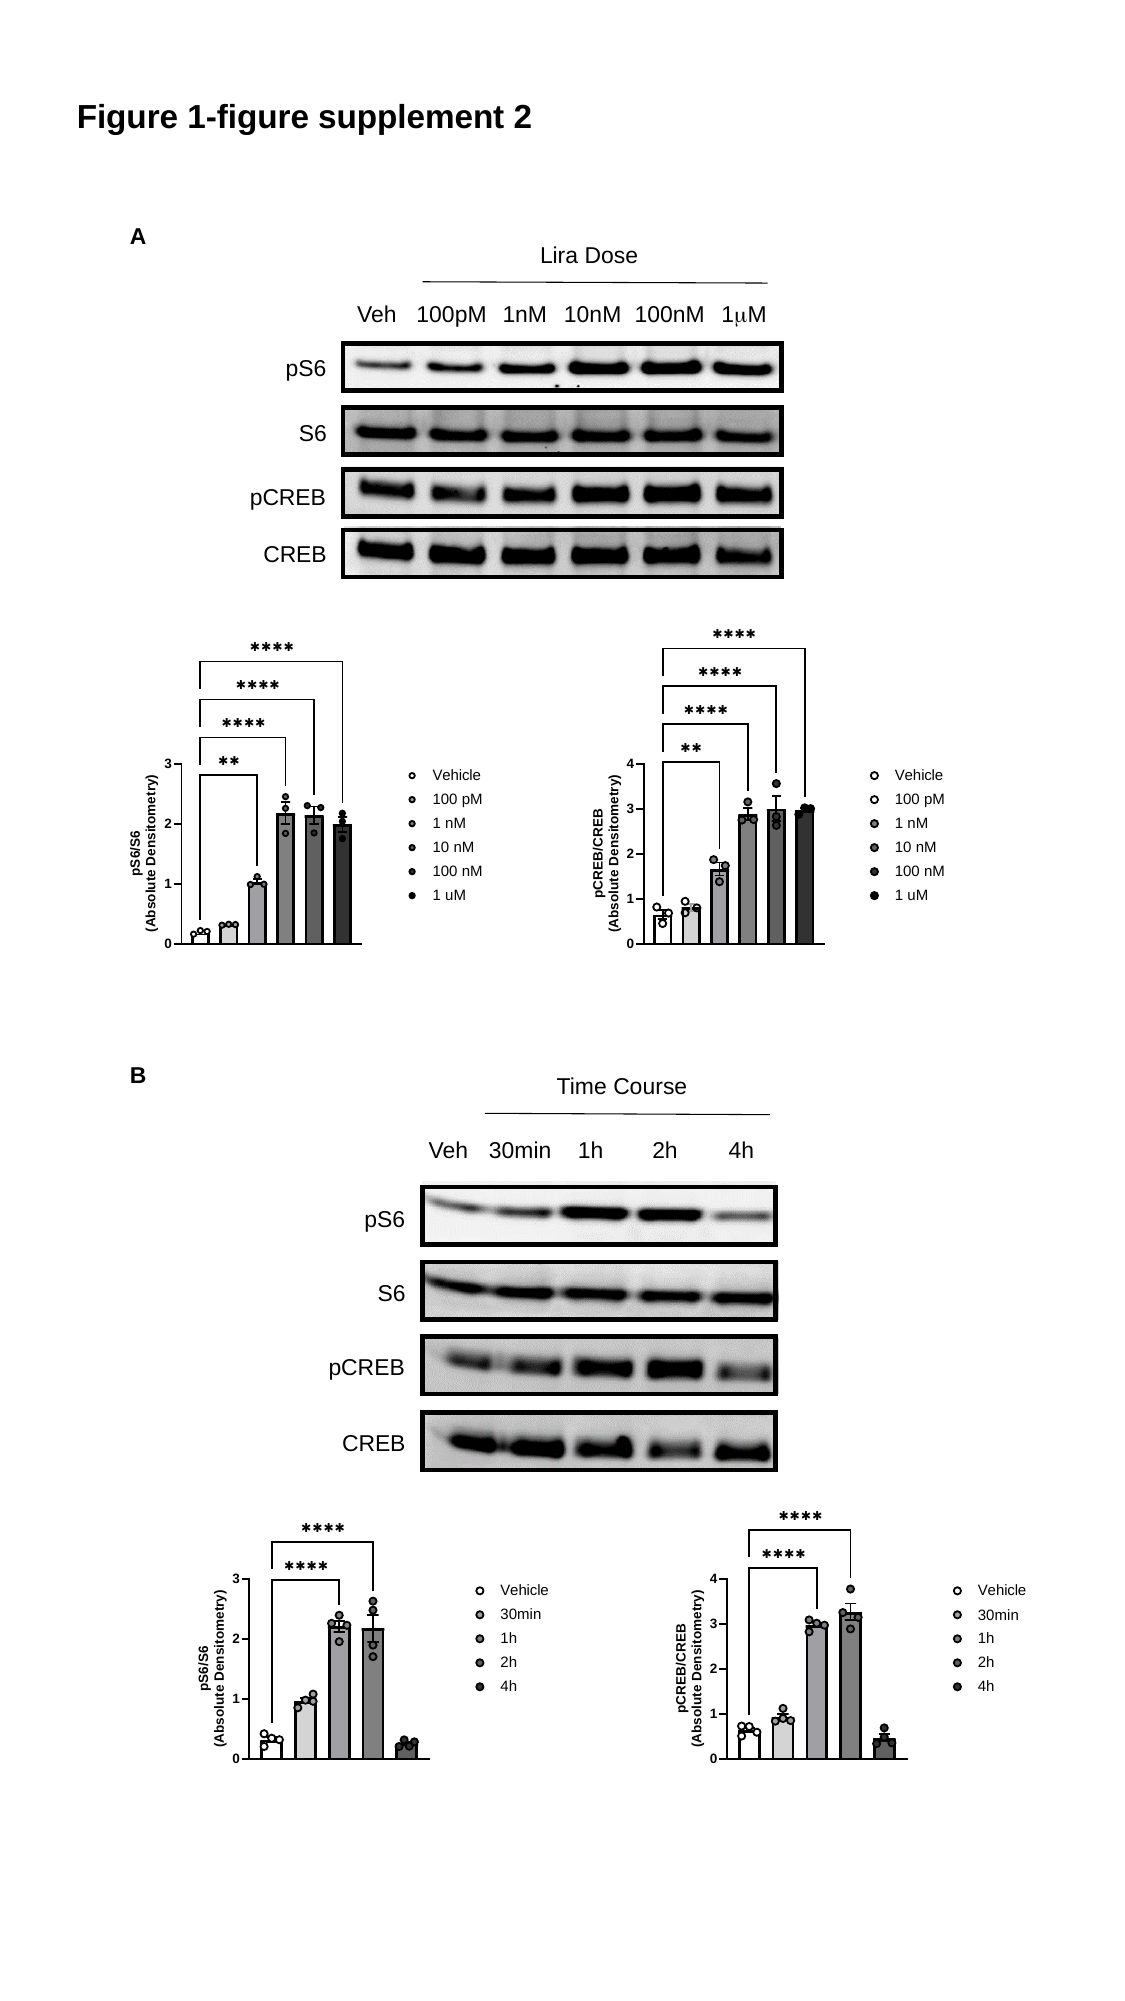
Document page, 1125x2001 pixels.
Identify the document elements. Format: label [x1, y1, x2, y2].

text_box [58, 87, 1040, 1771]
